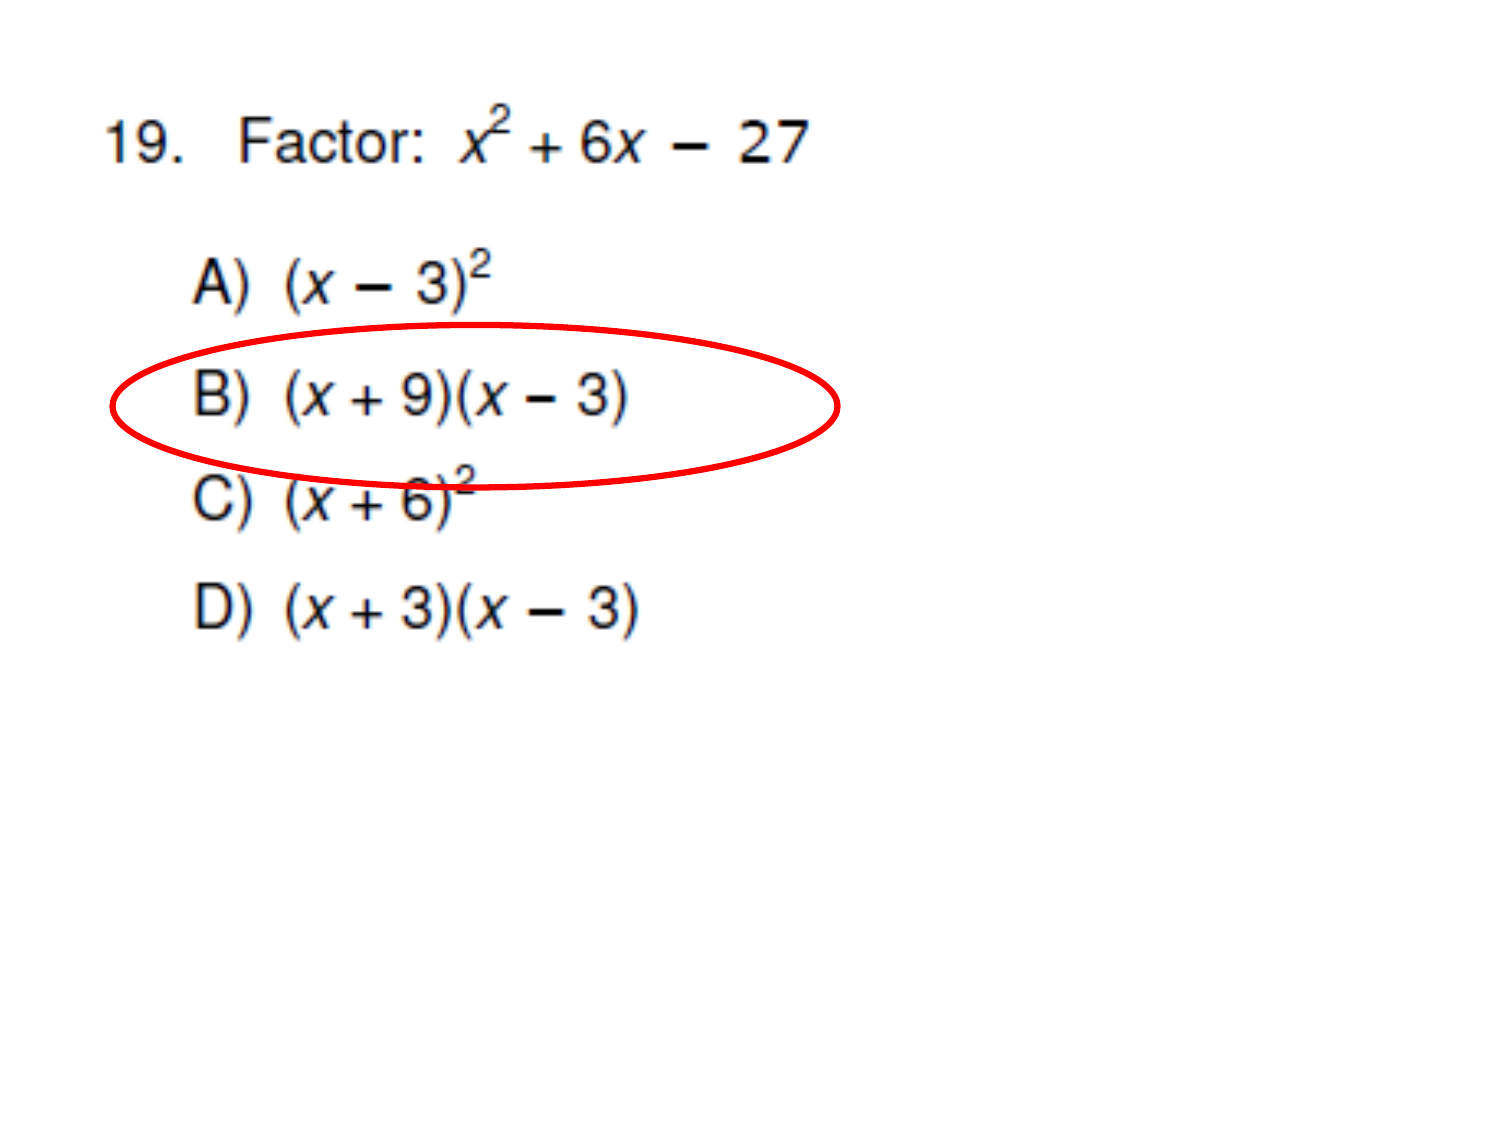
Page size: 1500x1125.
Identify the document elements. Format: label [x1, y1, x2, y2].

picture [62, 49, 1058, 738]
